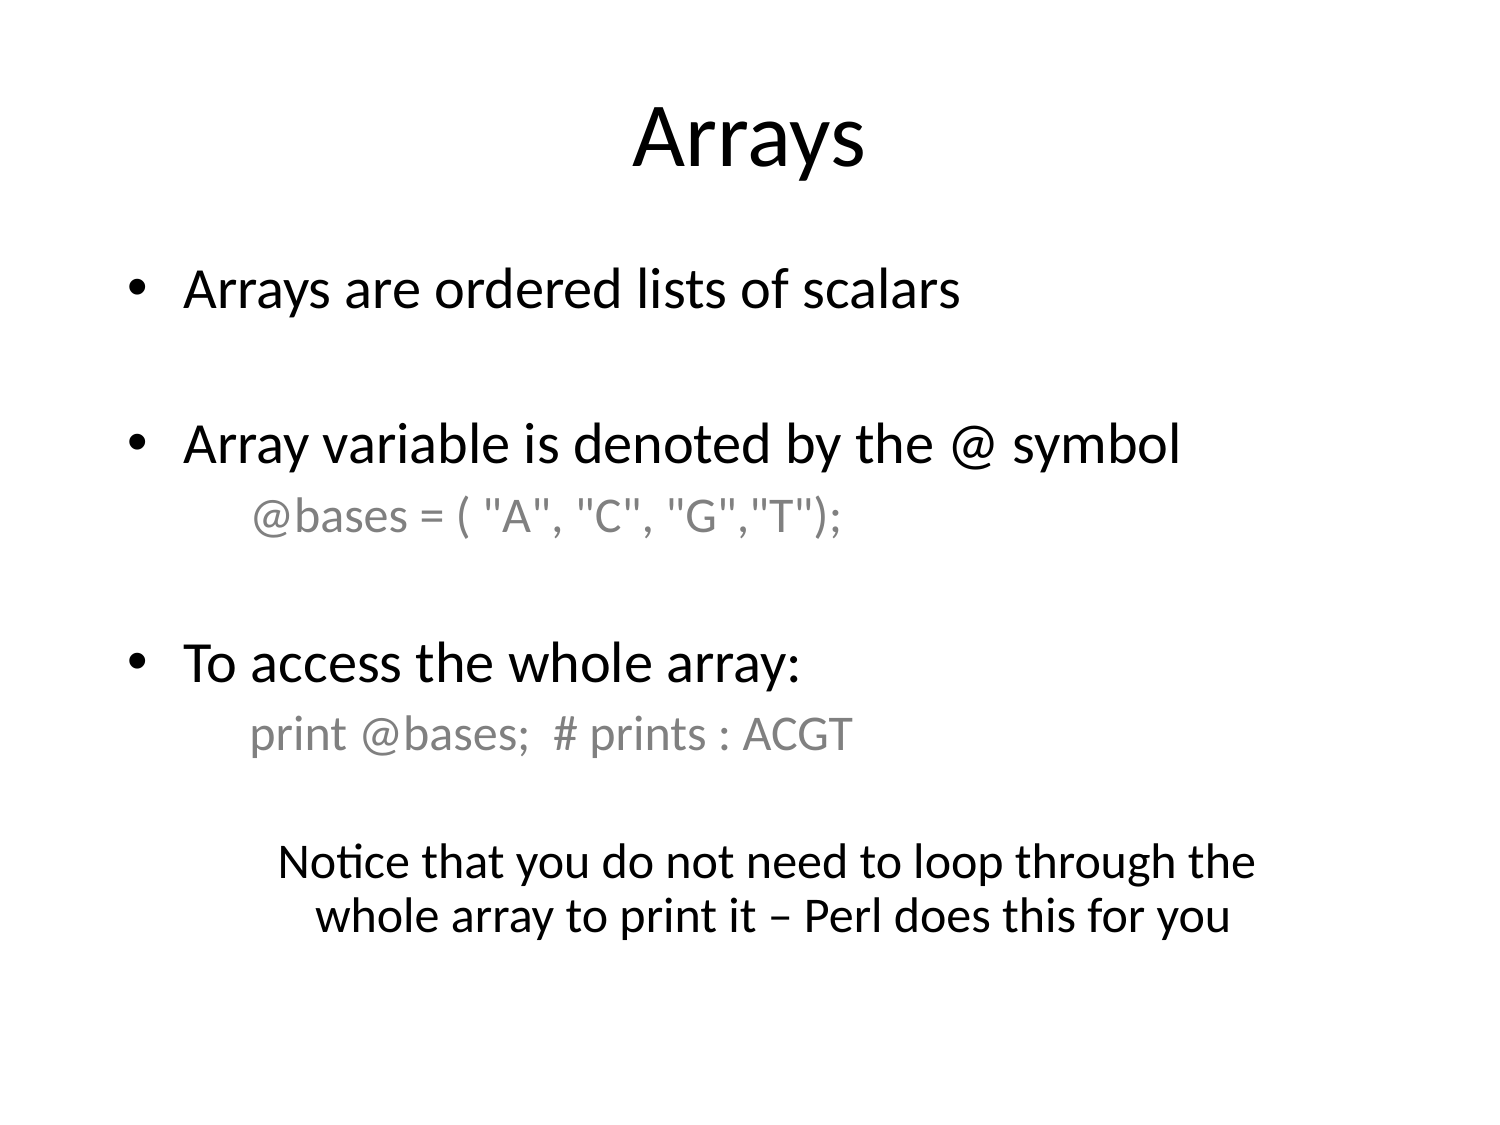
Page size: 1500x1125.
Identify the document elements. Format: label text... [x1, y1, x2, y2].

title Arrays [112, 35, 1388, 223]
list Arrays are ordered lists of scalars Array variable is denoted by the @ symbol @bases = ( "A", "C", "G","T"); To access the whole array: print @bases; # prints : ACGT Notice that you do not need to loop through the whole array to print it – Perl does this for you [112, 250, 1388, 966]
